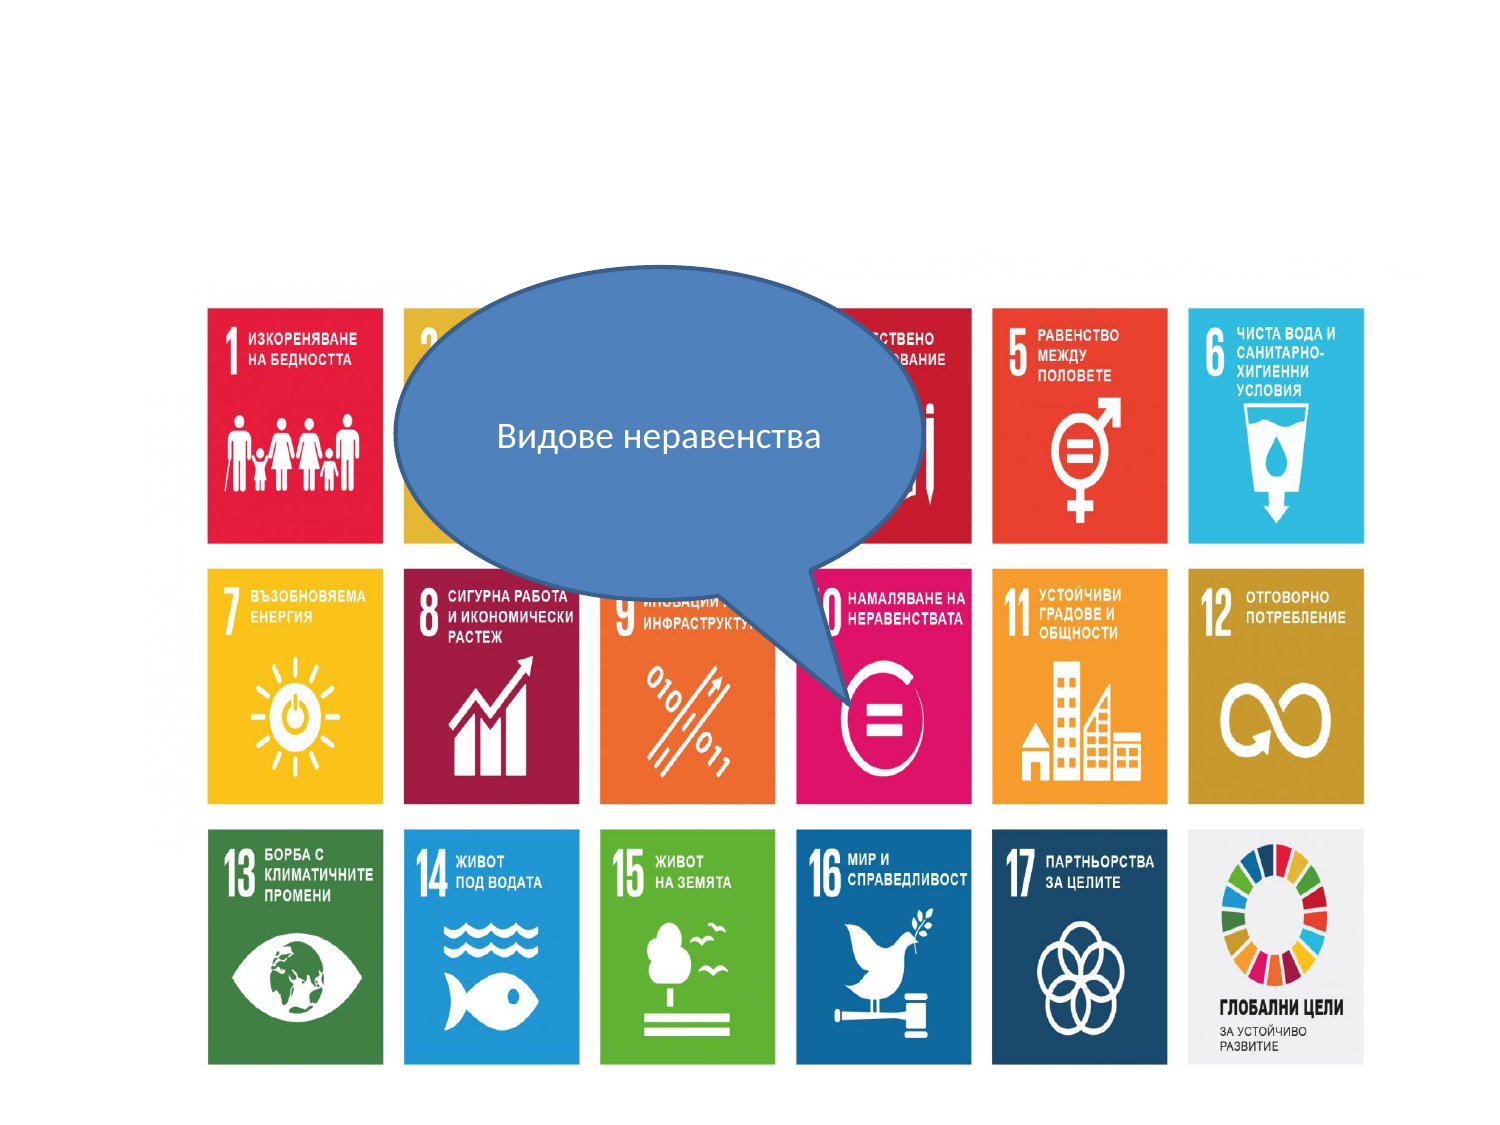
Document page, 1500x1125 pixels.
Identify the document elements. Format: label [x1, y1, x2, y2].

picture [146, 244, 1426, 1125]
